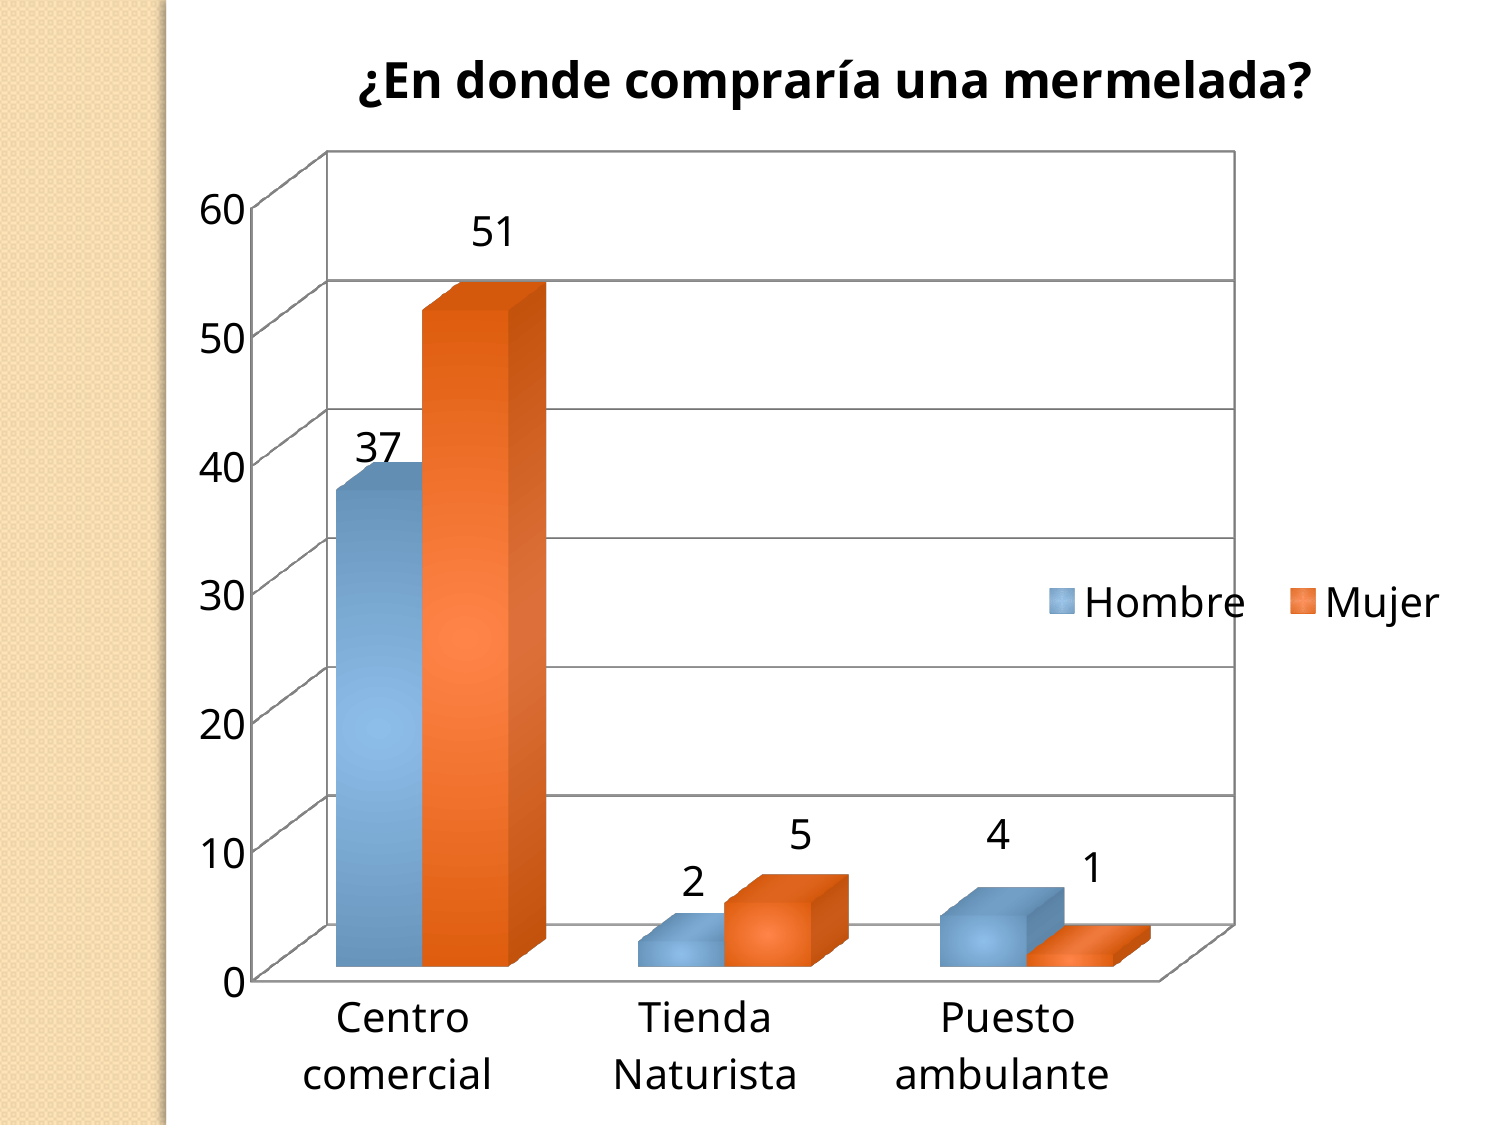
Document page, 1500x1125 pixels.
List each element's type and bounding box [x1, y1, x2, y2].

chart [170, 0, 1500, 1125]
